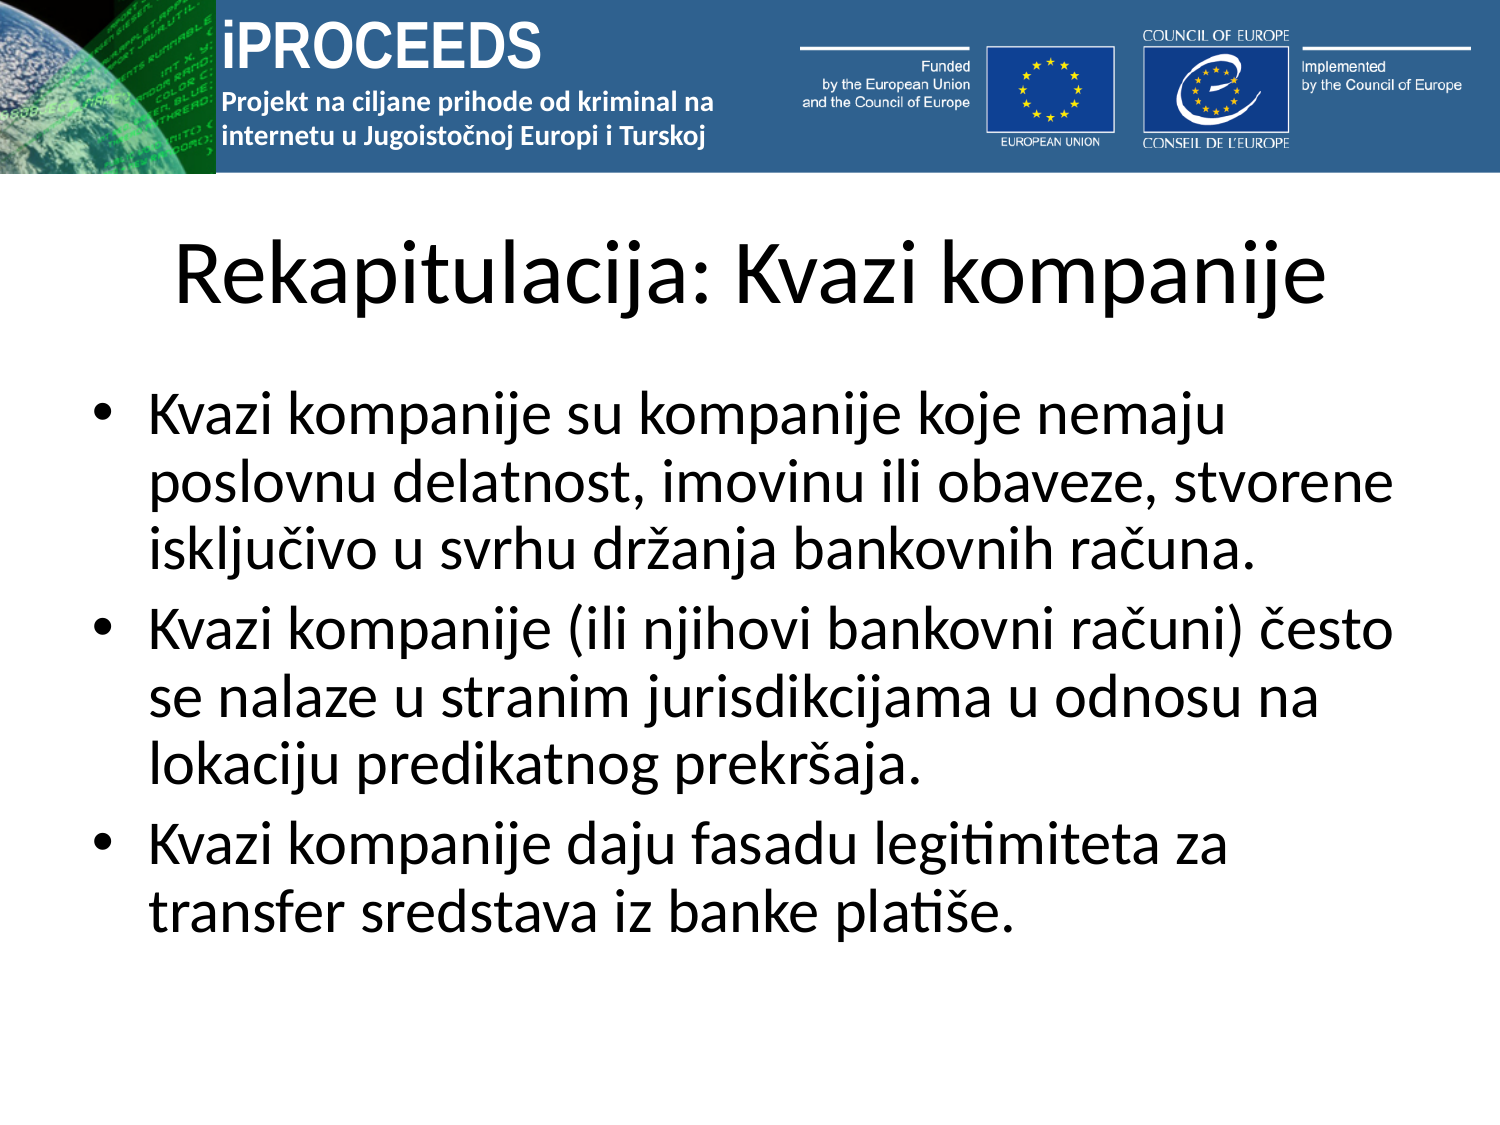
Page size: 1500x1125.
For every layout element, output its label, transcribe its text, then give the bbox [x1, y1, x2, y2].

title Rekapitulacija: Kvazi kompanije [76, 172, 1428, 361]
picture [0, 0, 216, 174]
list Kvazi kompanije su kompanije koje nemaju poslovnu delatnost, imovinu ili obaveze, stvorene isključivo u svrhu držanja bankovnih računa. Kvazi kompanije (ili njihovi bankovni računi) često se nalaze u stranim jurisdikcijama u odnosu na lokaciju predikatnog prekršaja. Kvazi kompanije daju fasadu legitimiteta za transfer sredstava iz banke platiše. [76, 373, 1428, 1017]
picture [800, 30, 1471, 148]
